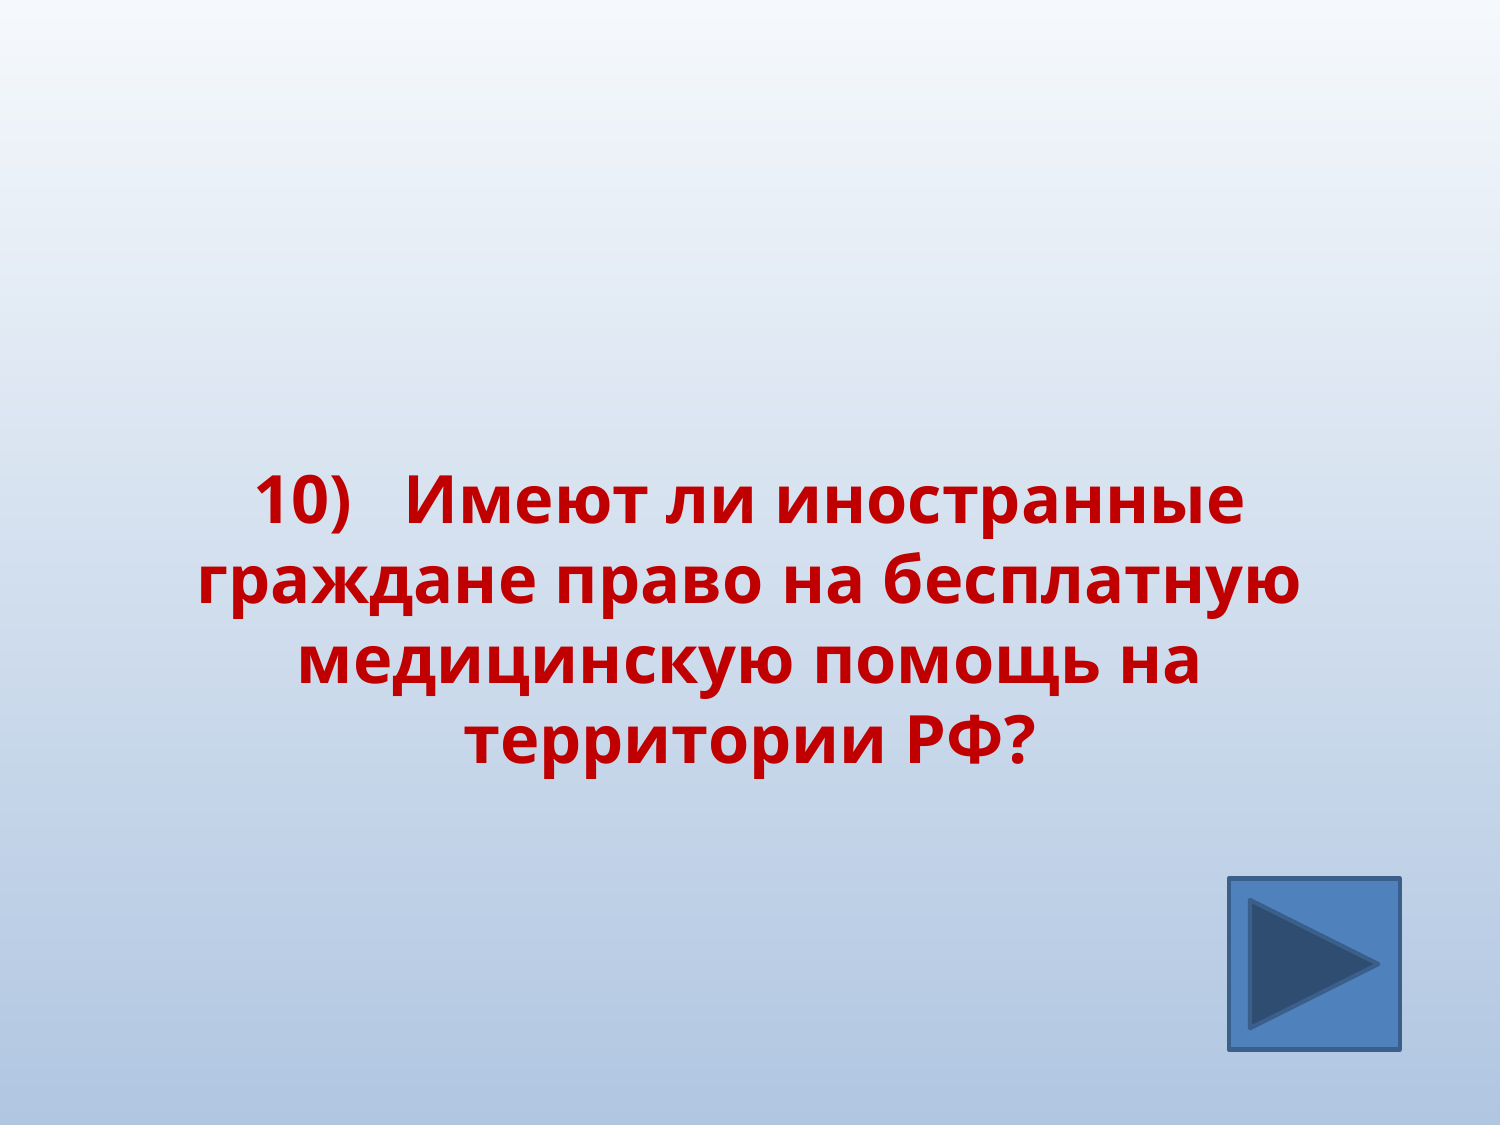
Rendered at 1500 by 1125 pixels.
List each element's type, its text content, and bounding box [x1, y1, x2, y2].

text_box [1227, 876, 1402, 1052]
list 10) Имеют ли иностранные граждане право на бесплатную медицинскую помощь на территории РФ? [75, 262, 1425, 1005]
